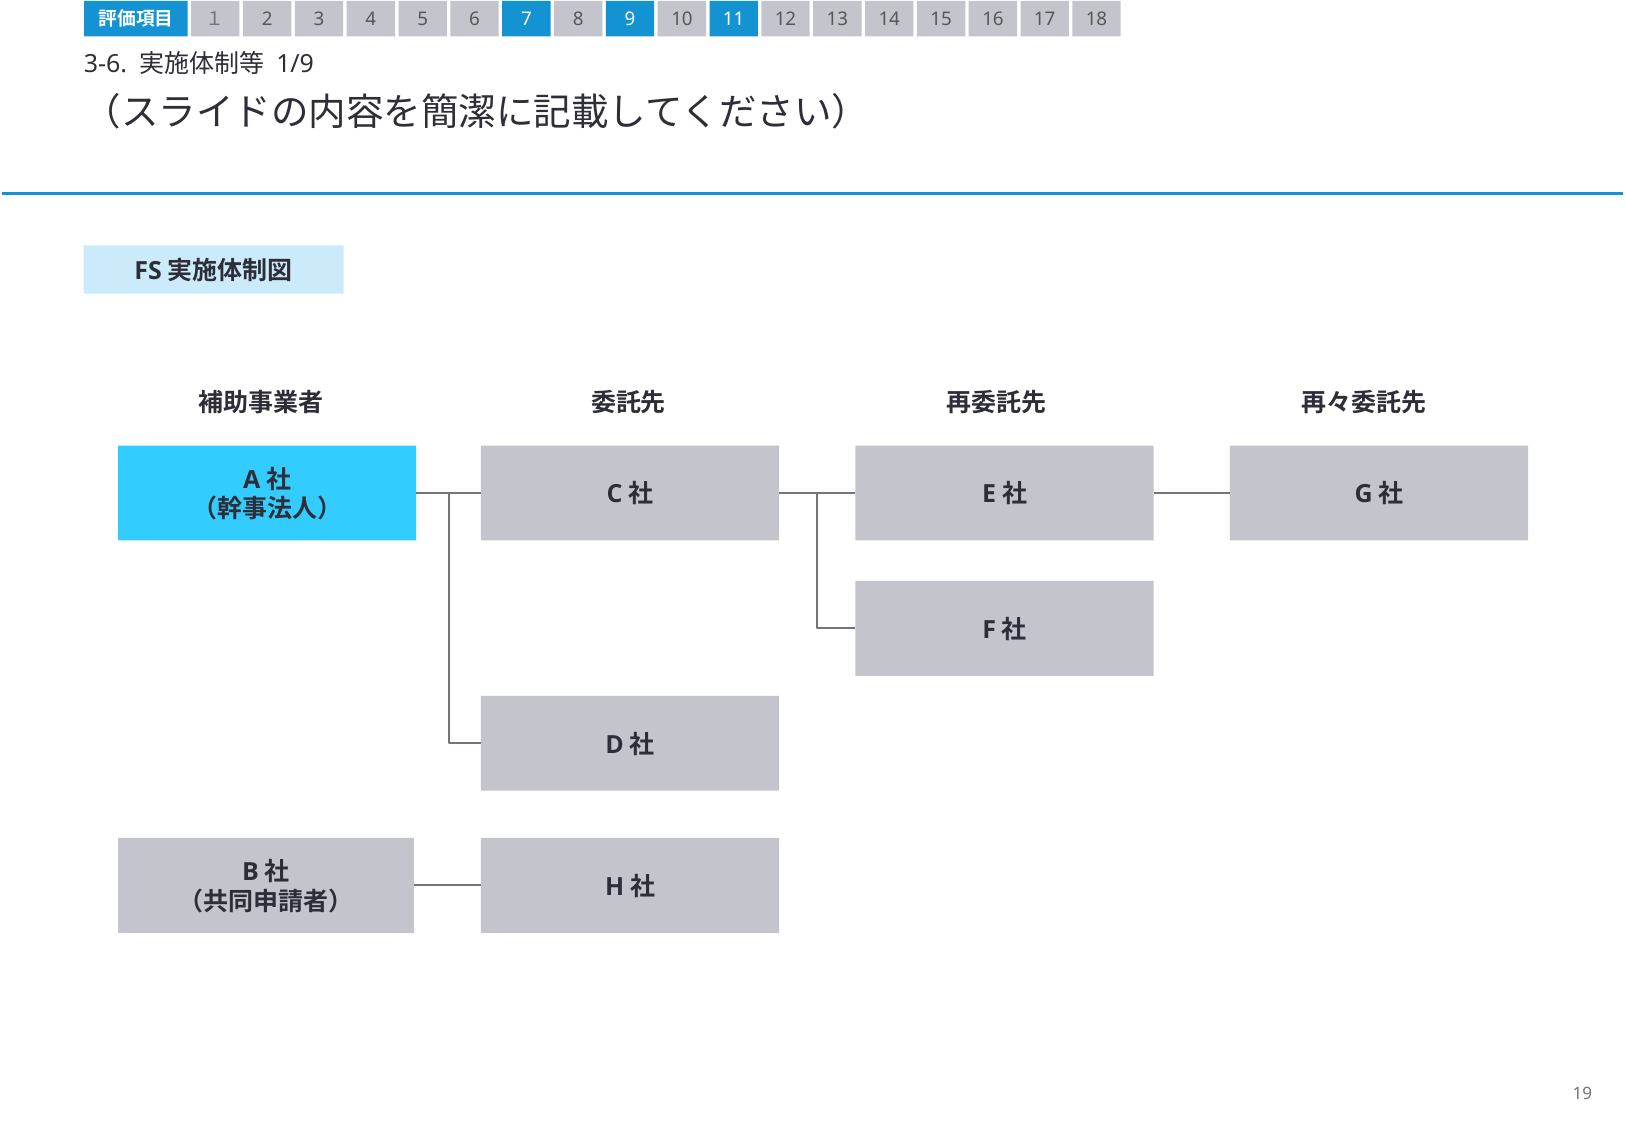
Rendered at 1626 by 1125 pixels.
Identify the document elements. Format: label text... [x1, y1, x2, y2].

list 3-6. 実施体制等 1/9 [84, 40, 1543, 82]
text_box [778, 492, 856, 629]
text_box D社 [480, 695, 780, 792]
text_box G社 [1229, 445, 1529, 541]
text_box H社 [480, 837, 780, 934]
text_box F社 [855, 580, 1154, 677]
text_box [416, 492, 482, 744]
text_box 再委託先 [821, 379, 1172, 421]
text_box E社 [855, 445, 1154, 541]
text_box FS実施体制図 [83, 244, 344, 295]
text_box A社 （幹事法人） [117, 445, 417, 541]
text_box 補助事業者 [85, 379, 436, 421]
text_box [83, 0, 1122, 37]
text_box 再々委託先 [1189, 379, 1540, 421]
text_box B社 （共同申請者） [232, 837, 415, 934]
text_box [81, 796, 232, 947]
text_box C社 [480, 445, 780, 541]
text_box 委託先 [453, 379, 804, 421]
list （スライドの内容を簡潔に記載してください） [84, 83, 1543, 183]
